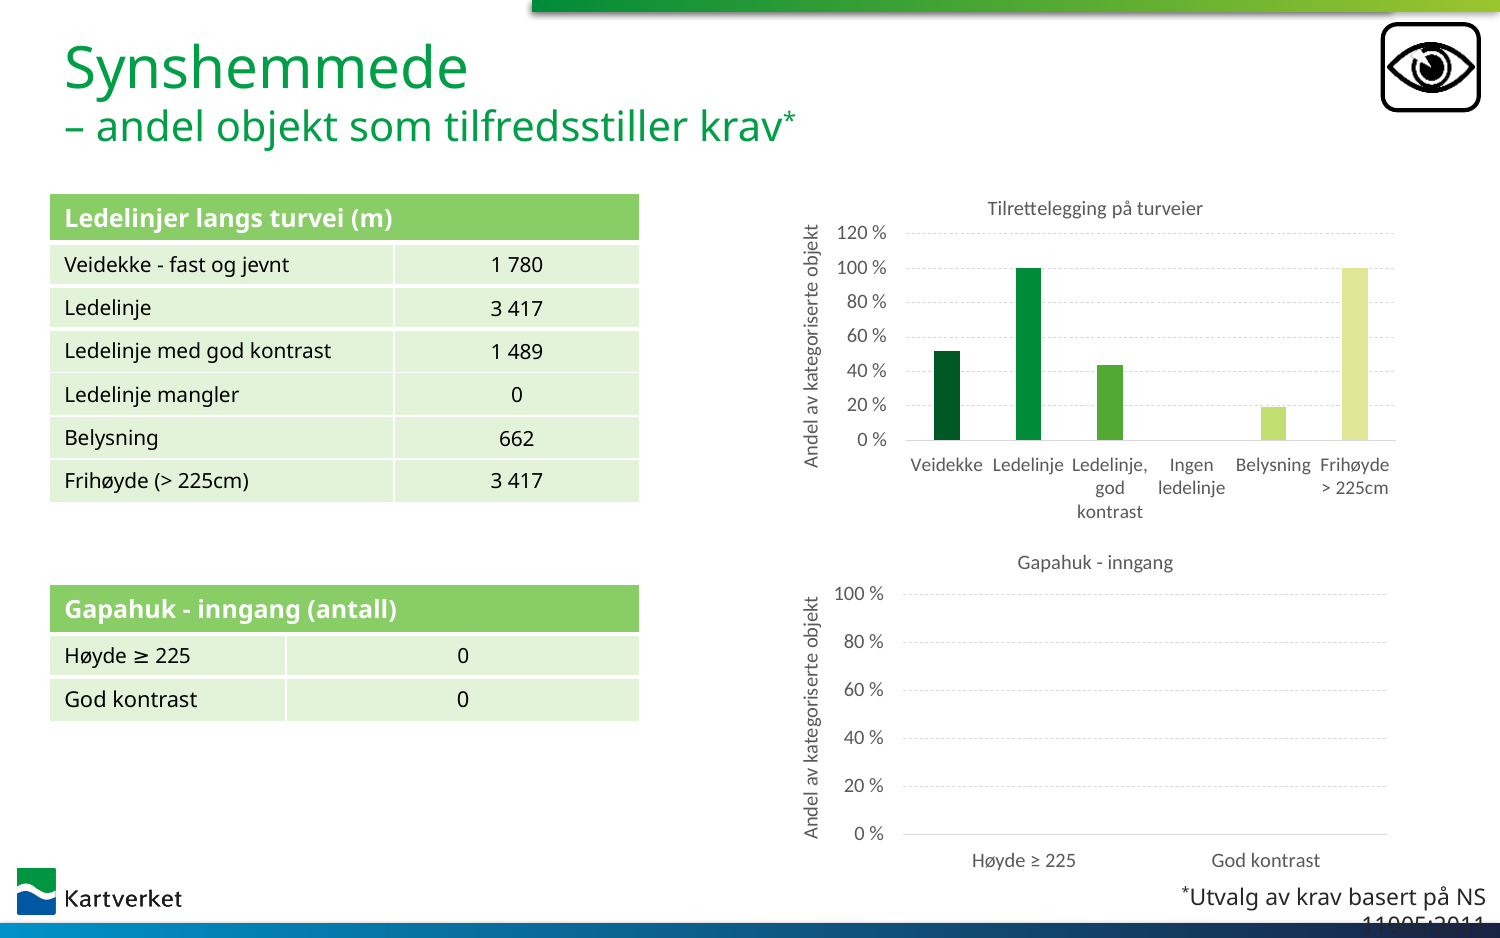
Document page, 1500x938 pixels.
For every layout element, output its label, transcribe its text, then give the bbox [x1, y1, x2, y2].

table_cell God kontrast [50, 679, 285, 721]
table_cell 0 [287, 636, 639, 675]
table_cell Veidekke - fast og jevnt [50, 245, 393, 284]
table_cell 0 [395, 373, 639, 415]
table_cell Ledelinje med god kontrast [50, 331, 393, 372]
table_cell 3 417 [395, 288, 639, 327]
picture [791, 187, 1400, 526]
text_box *Utvalg av krav basert på NS 11005:2011 [1068, 873, 1500, 938]
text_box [1382, 24, 1480, 111]
table_cell Høyde ≥ 225 [50, 636, 285, 675]
table_cell Ledelinje [50, 288, 393, 327]
table_cell Ledelinje mangler [50, 373, 393, 415]
table_cell 1 489 [395, 331, 639, 372]
table_cell Belysning [50, 417, 393, 458]
table_cell Frihøyde (> 225cm) [50, 460, 393, 502]
table_cell 3 417 [395, 460, 639, 502]
table_header Ledelinjer langs turvei (m) [50, 194, 639, 240]
table_cell 0 [287, 679, 639, 721]
table_cell 662 [395, 417, 639, 458]
text_box Synshemmede – andel objekt som tilfredsstiller krav* [49, 24, 1431, 158]
picture [791, 541, 1400, 880]
table_cell 1 780 [395, 245, 639, 284]
table_header Gapahuk - inngang (antall) [50, 585, 639, 632]
